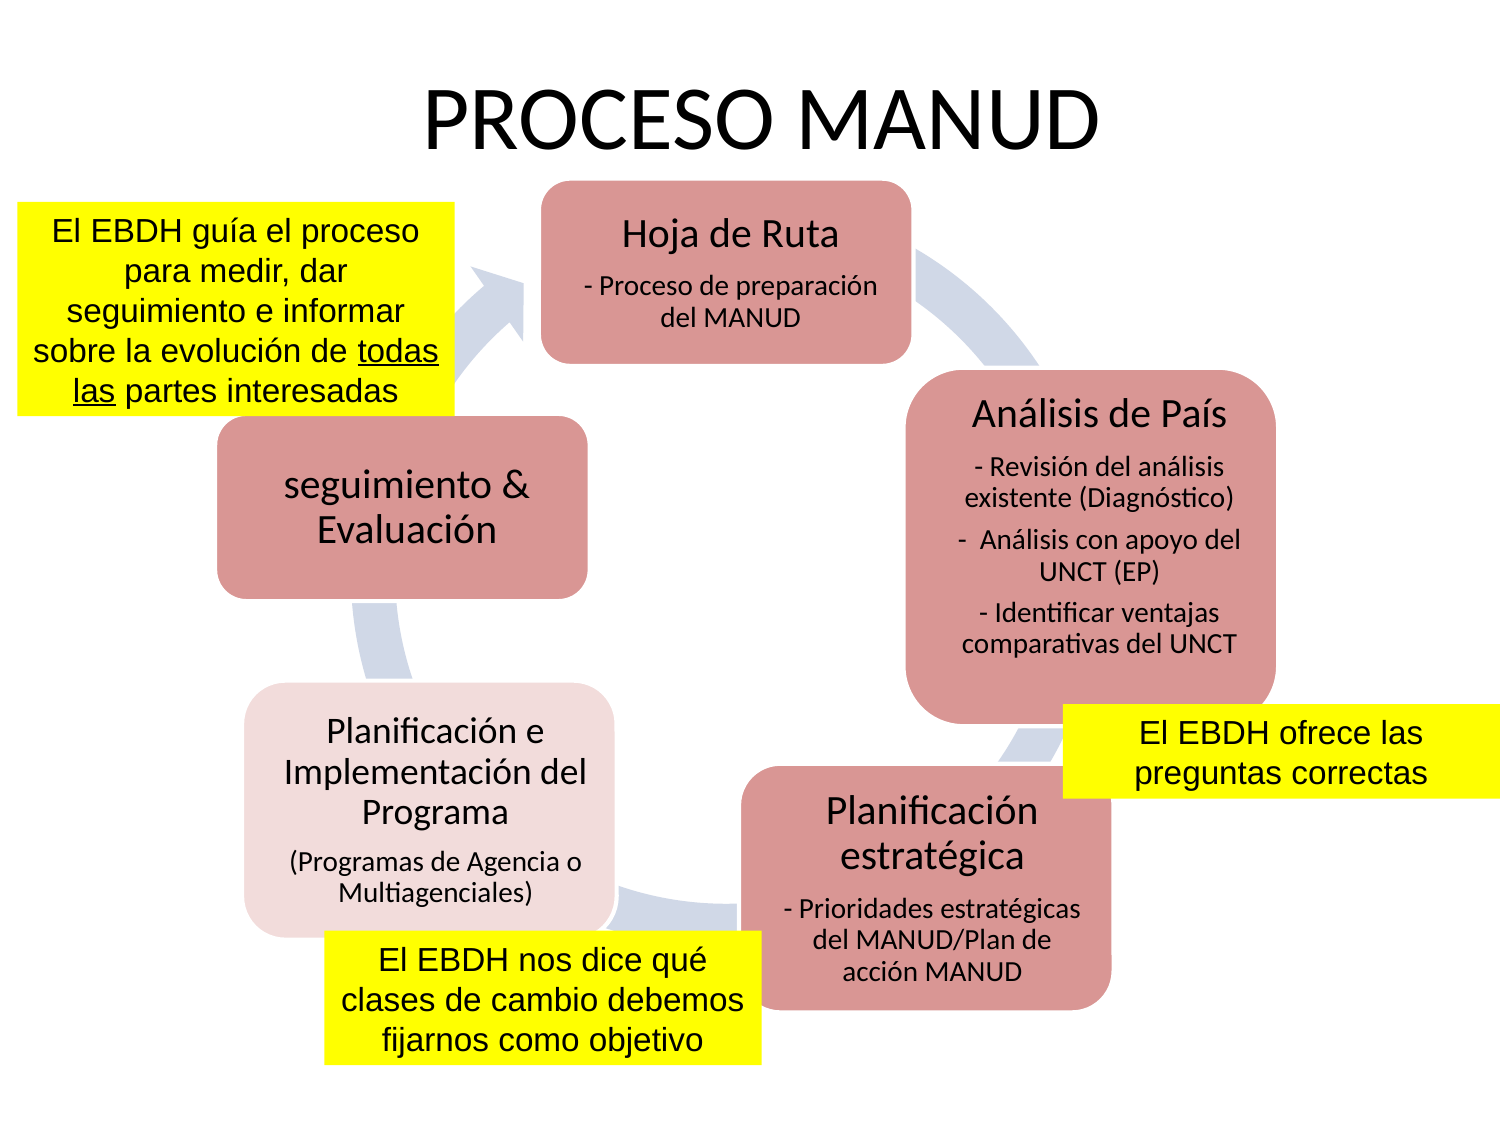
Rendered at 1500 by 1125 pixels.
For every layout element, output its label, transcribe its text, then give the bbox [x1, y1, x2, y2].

text_box El EBDH nos dice qué clases de cambio debemos fijarnos como objetivo [324, 1009, 762, 1066]
title PROCESO MANUD [124, 18, 1400, 207]
text_box El EBDH ofrece las preguntas correctas [1392, 704, 1500, 799]
text_box El EBDH guía el proceso para medir, dar seguimiento e informar sobre la evolución de todas las partes interesadas [17, 201, 59, 417]
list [64, 196, 1388, 1001]
